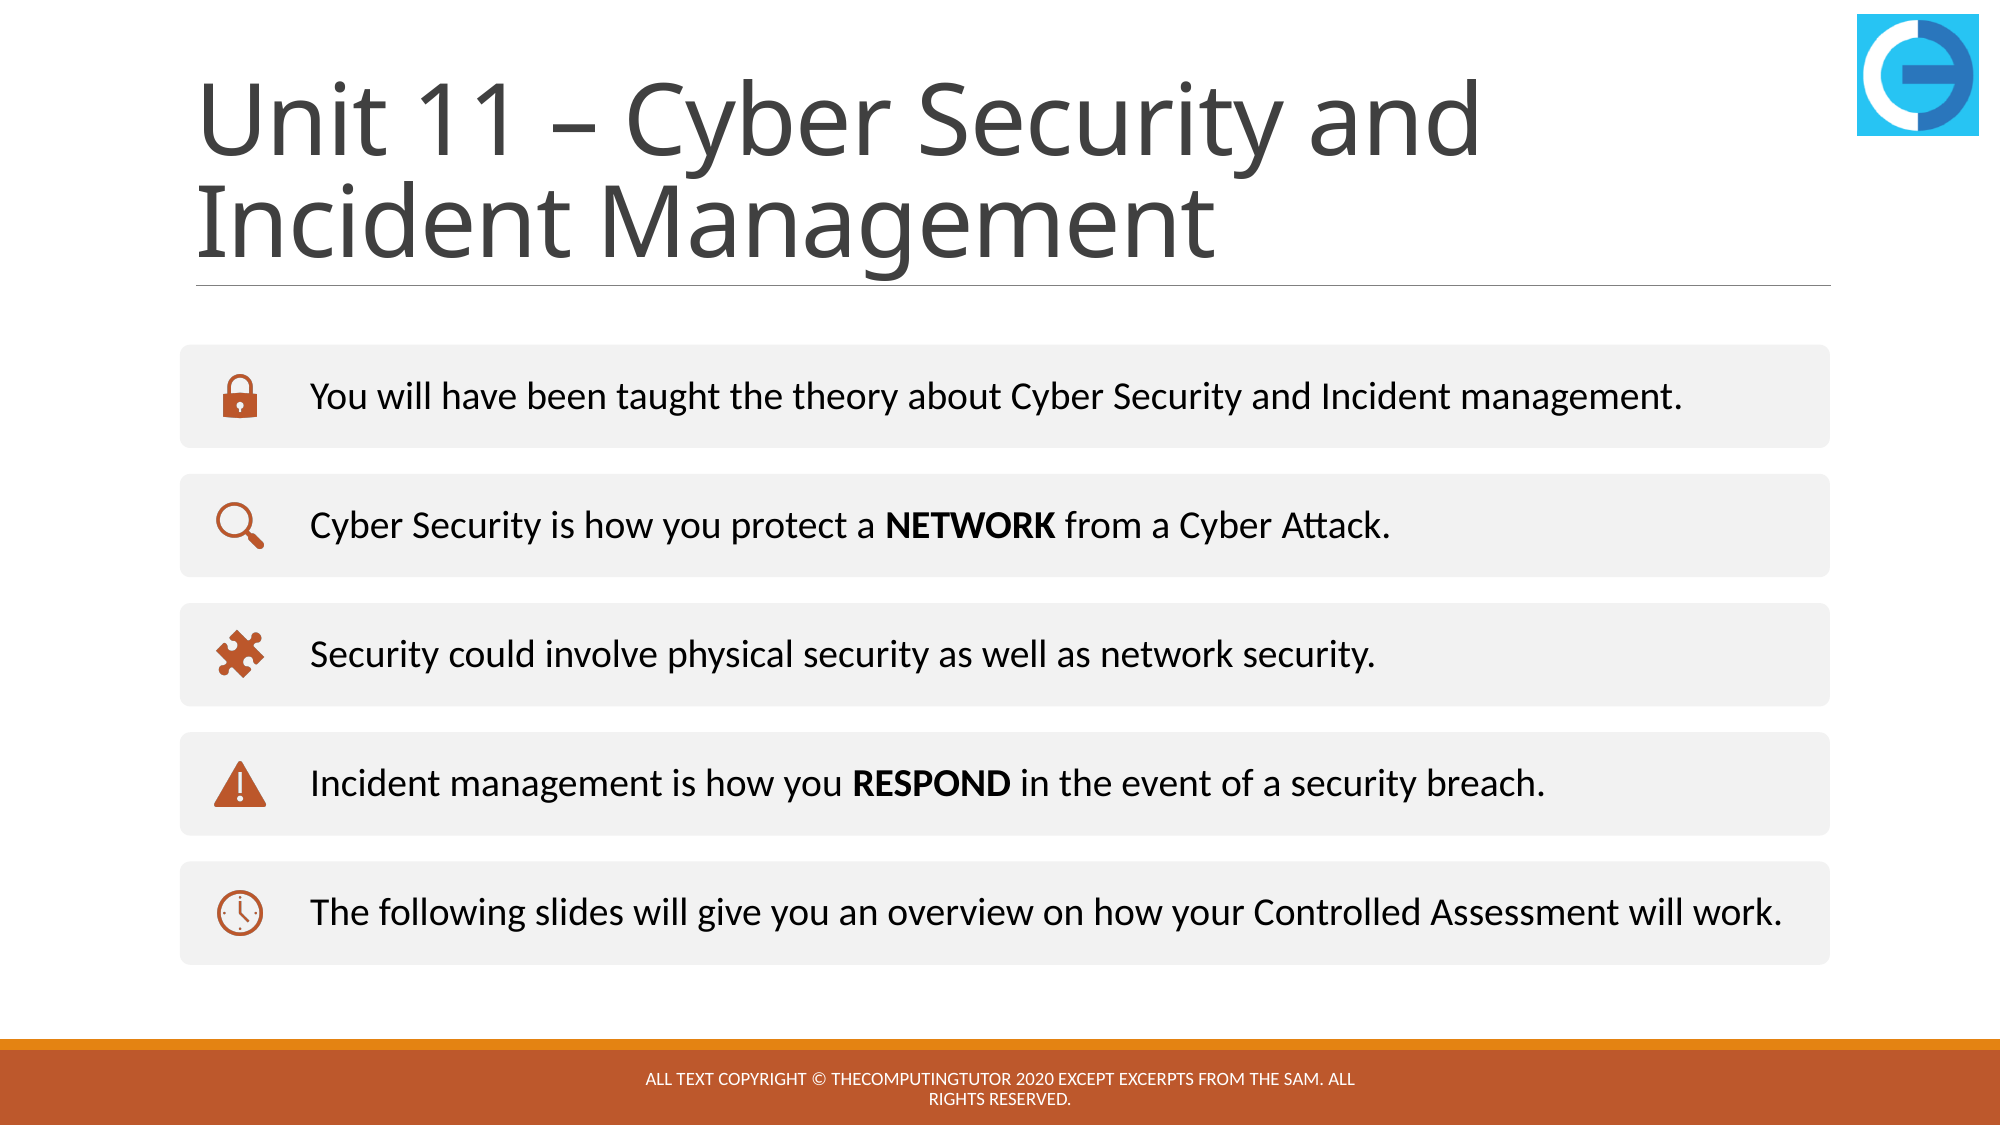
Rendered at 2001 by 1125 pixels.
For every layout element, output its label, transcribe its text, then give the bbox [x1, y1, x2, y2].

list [179, 343, 1831, 966]
picture [1857, 14, 1979, 136]
title Unit 11 – Cyber Security and Incident Management [180, 47, 1830, 285]
footer All text copyright © TheComputingTutor 2020 except excerpts from the SAM. All rights Reserved. [604, 1059, 1396, 1120]
